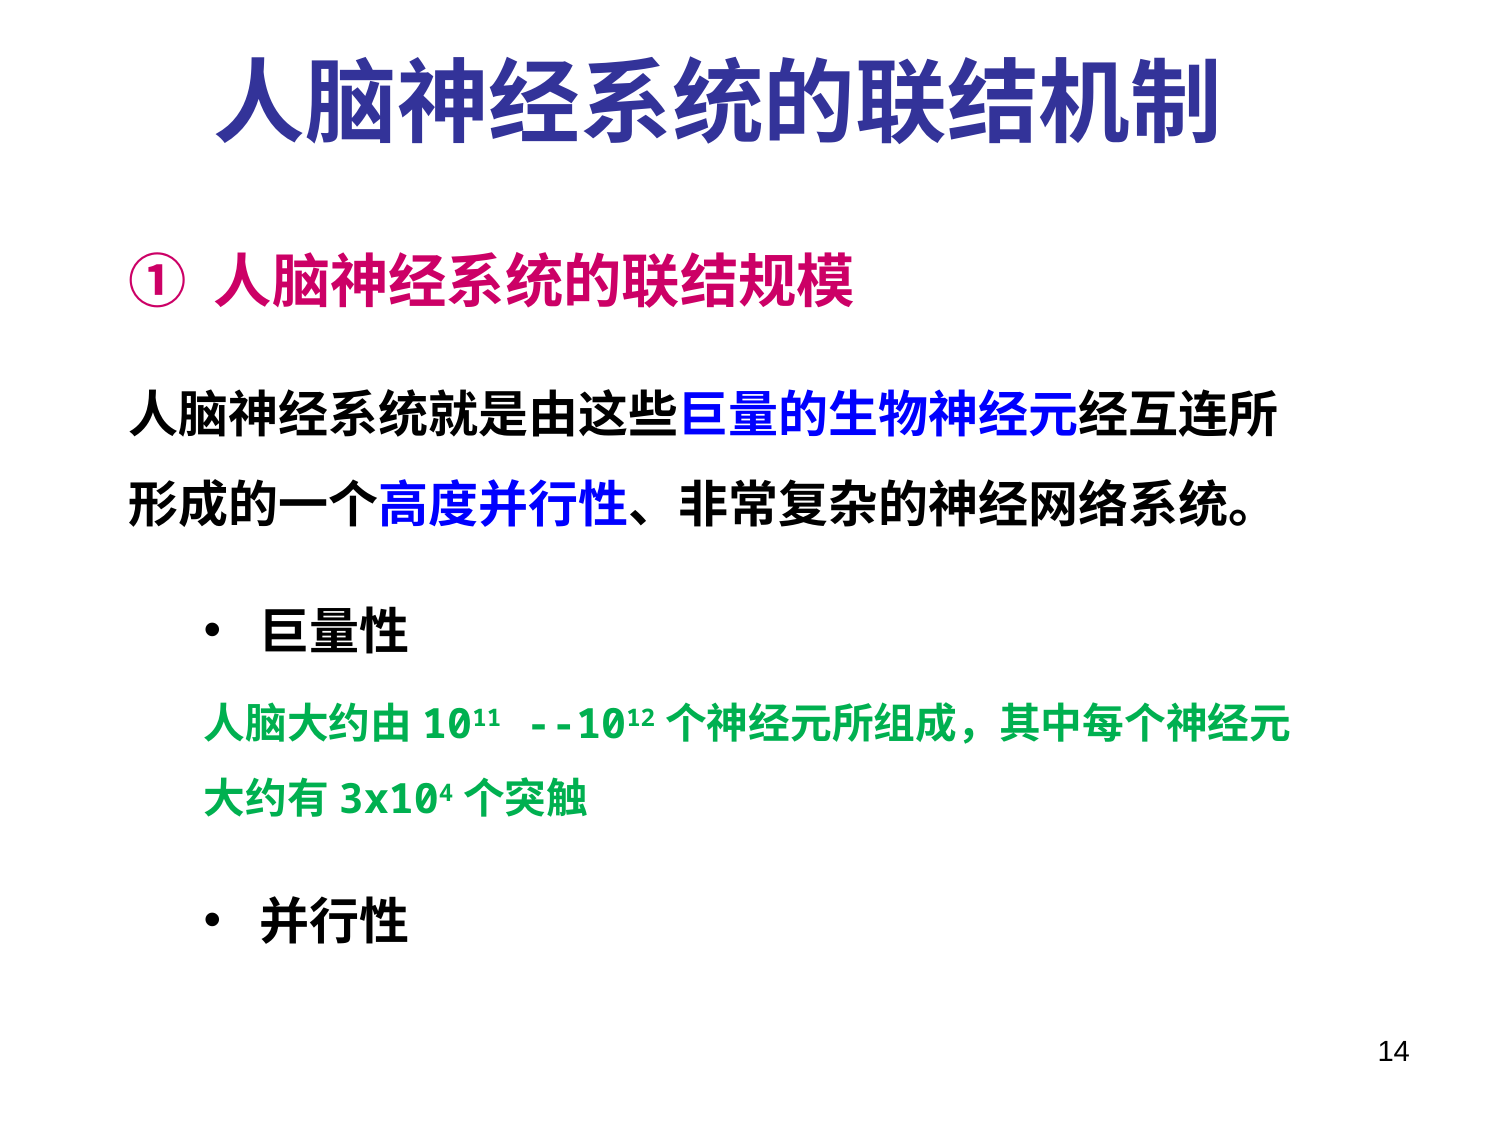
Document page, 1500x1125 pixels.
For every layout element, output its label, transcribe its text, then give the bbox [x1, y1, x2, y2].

text_box 人脑神经系统的联结机制 [198, 36, 1322, 162]
text_box ① 人脑神经系统的联结规模 人脑神经系统就是由这些巨量的生物神经元经互连所形成的一个高度并行性、非常复杂的神经网络系统。 巨量性 人脑大约由1011 --1012个神经元所组成，其中每个神经元大约有3x104个突触 并行性 [113, 202, 1325, 1008]
slide_number 14 [1074, 1024, 1425, 1103]
